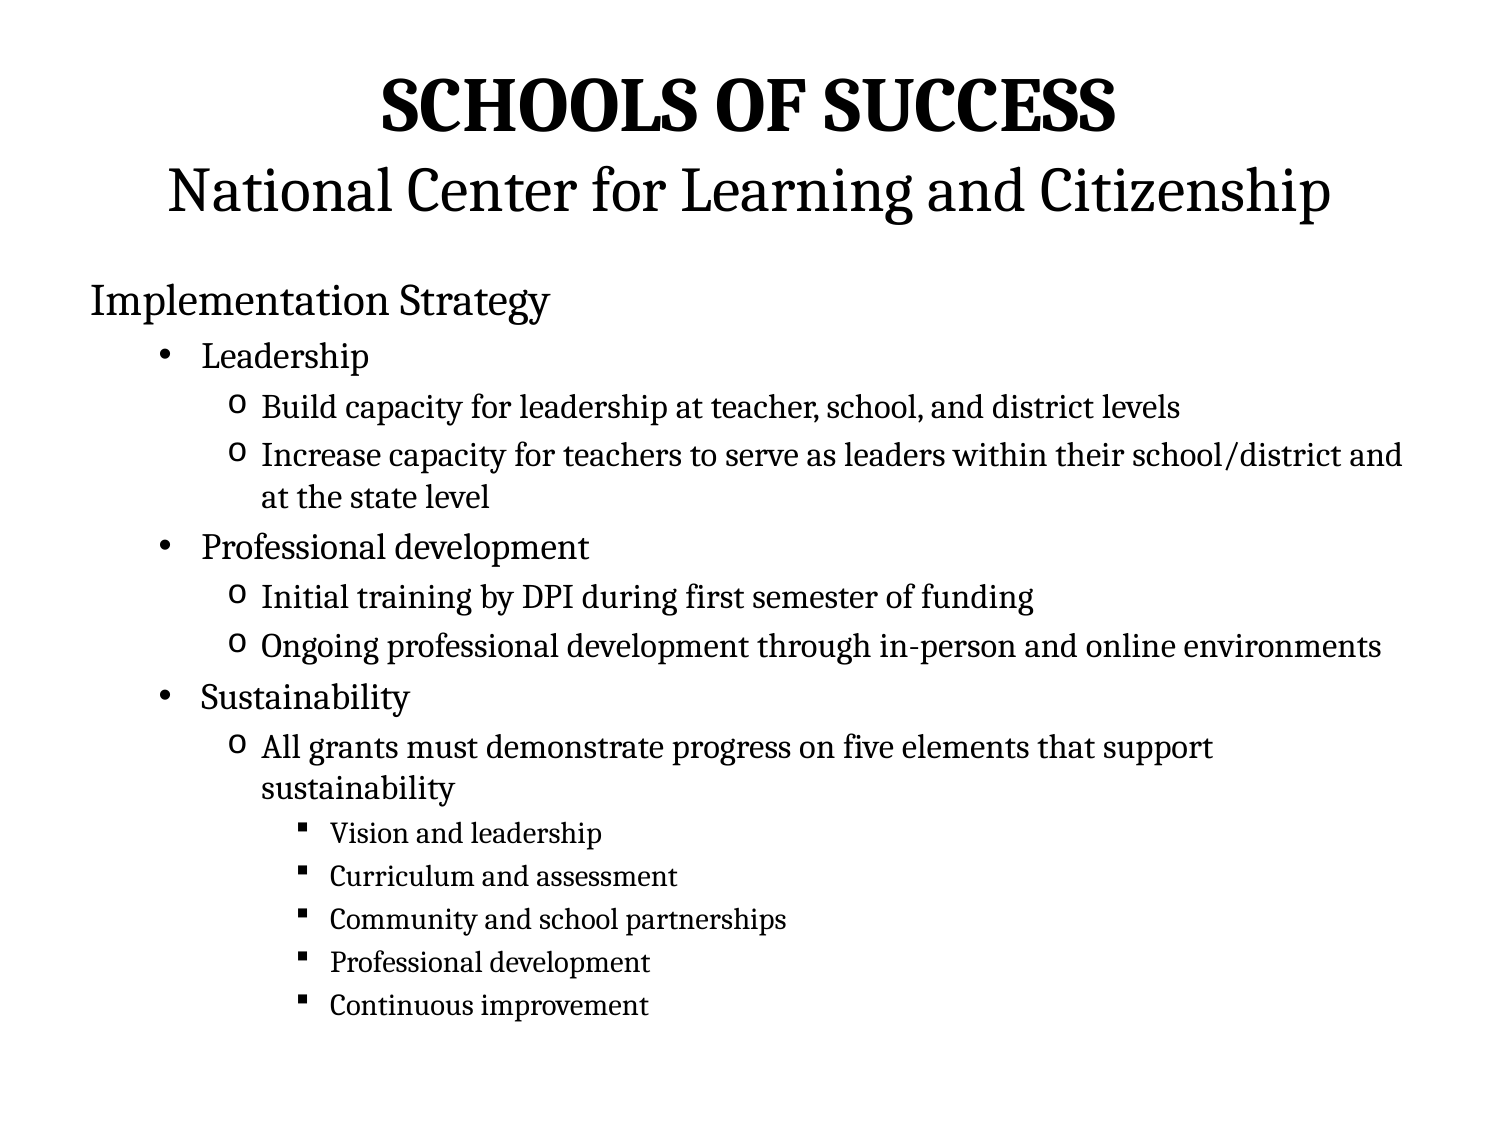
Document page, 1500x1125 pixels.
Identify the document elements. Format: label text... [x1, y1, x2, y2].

list Implementation Strategy Leadership Build capacity for leadership at teacher, school, and district levels Increase capacity for teachers to serve as leaders within their school/district and at the state level Professional development Initial training by DPI during first semester of funding Ongoing professional development through in-person and online environments Sustainability All grants must demonstrate progress on five elements that support sustainability Vision and leadership Curriculum and assessment Community and school partnerships Professional development Continuous improvement [74, 262, 1426, 1051]
title Schools of Success National Center for Learning and Citizenship [74, 44, 1426, 233]
